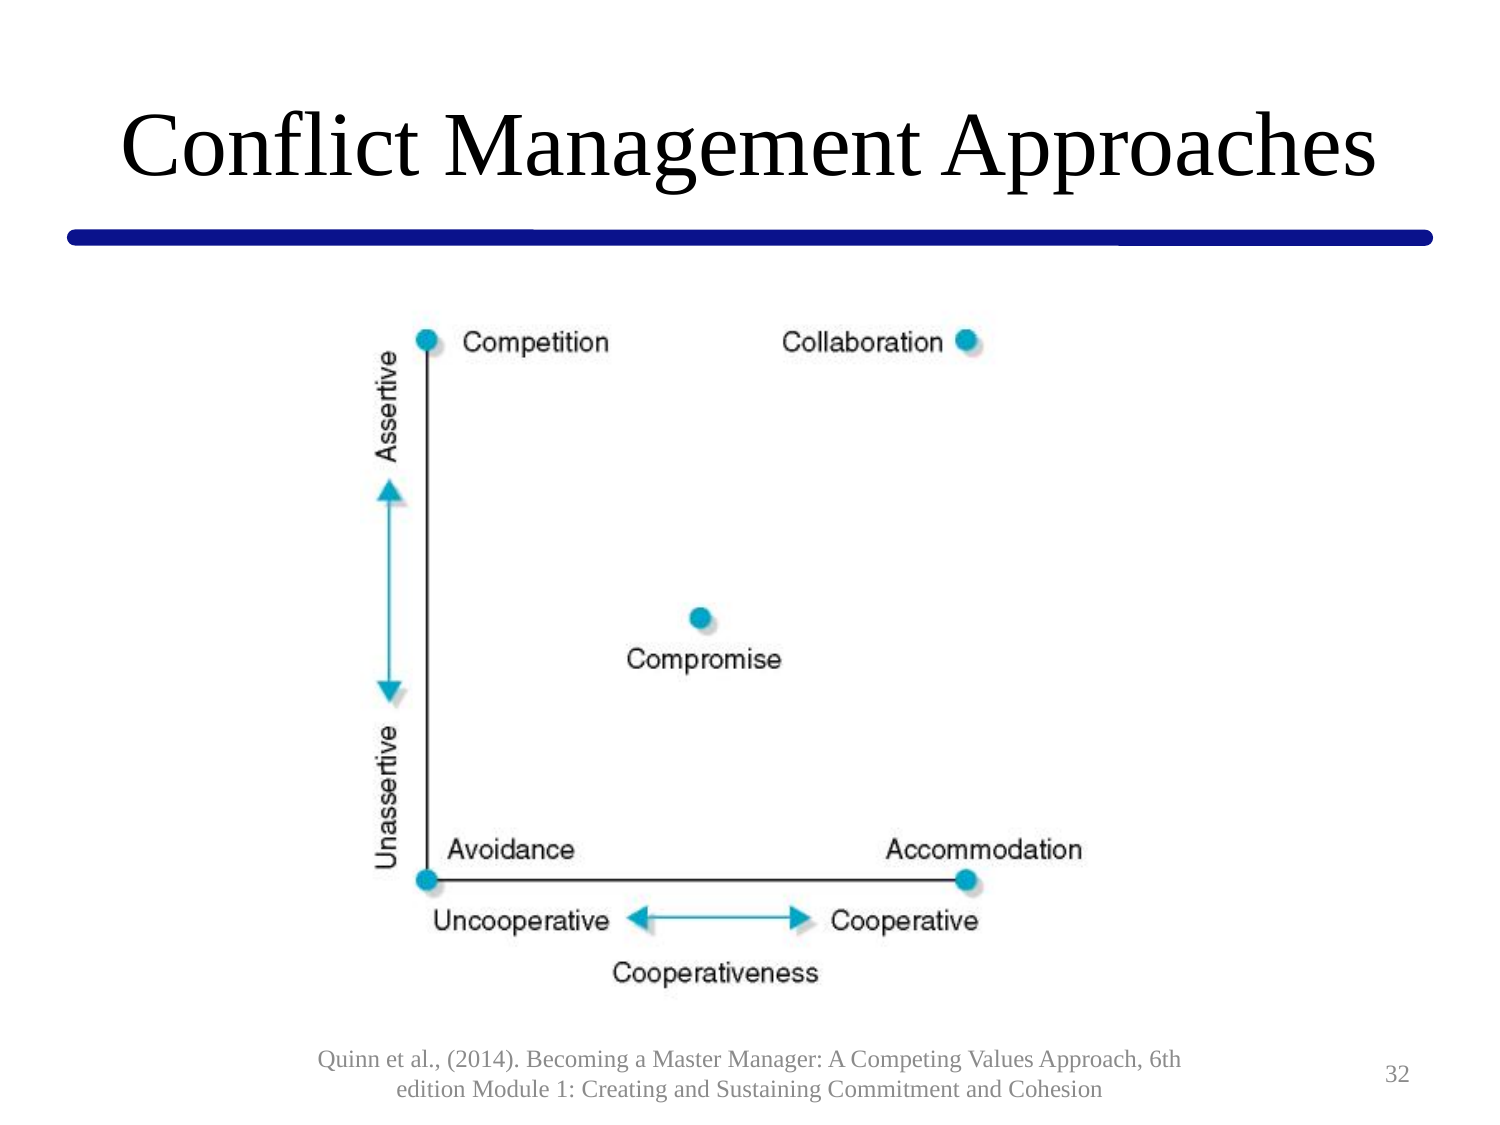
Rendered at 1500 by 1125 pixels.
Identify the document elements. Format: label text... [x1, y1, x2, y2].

footer Quinn et al., (2014). Becoming a Master Manager: A Competing Values Approach, 6th edition Module 1: Creating and Sustaining Commitment and Cohesion [275, 1042, 1074, 1103]
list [360, 285, 1184, 1005]
title Conflict Management Approaches [75, 45, 1425, 233]
slide_number 32 [1074, 1042, 1425, 1103]
